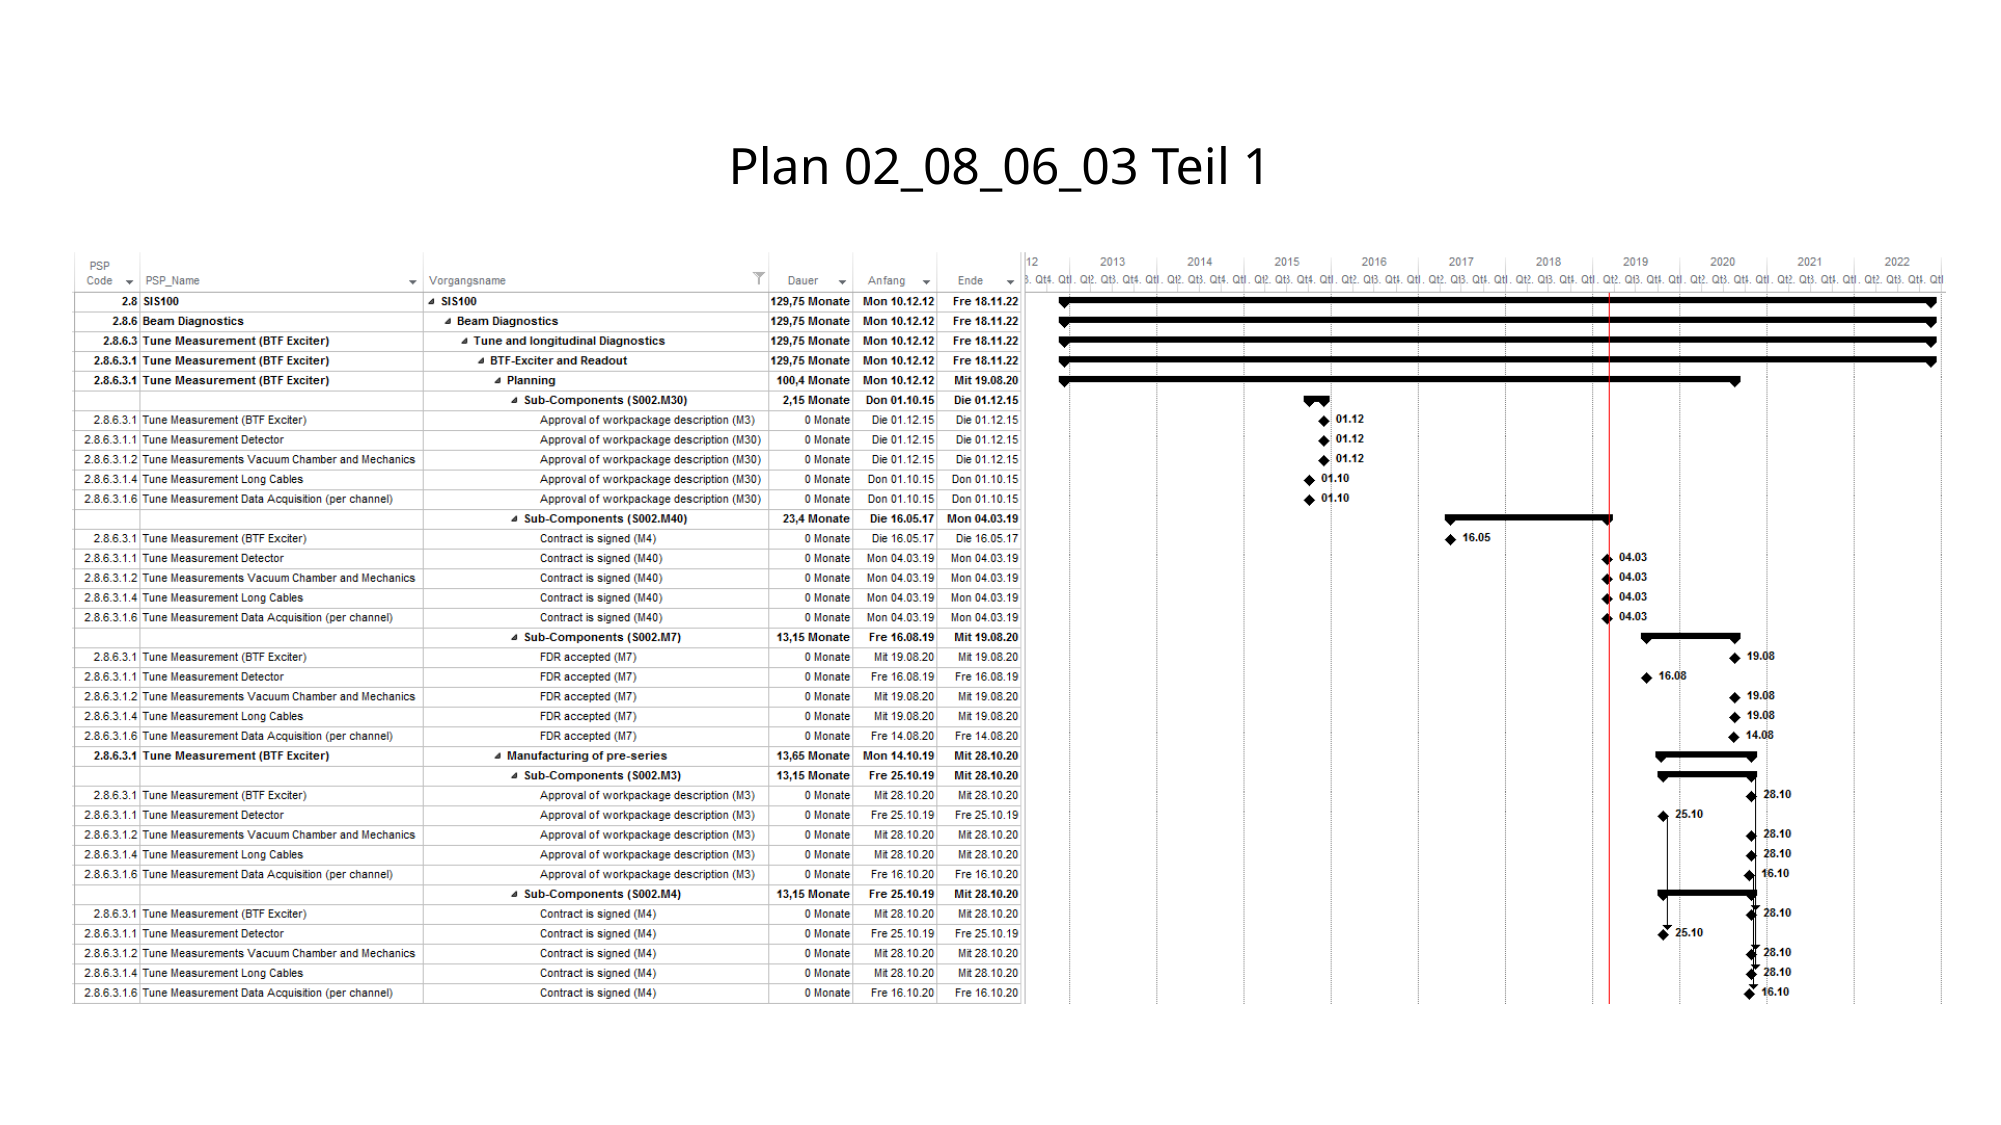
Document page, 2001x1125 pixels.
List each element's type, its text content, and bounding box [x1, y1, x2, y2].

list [72, 246, 1946, 1004]
title Plan 02_08_06_03 Teil 1 [137, 59, 1863, 246]
